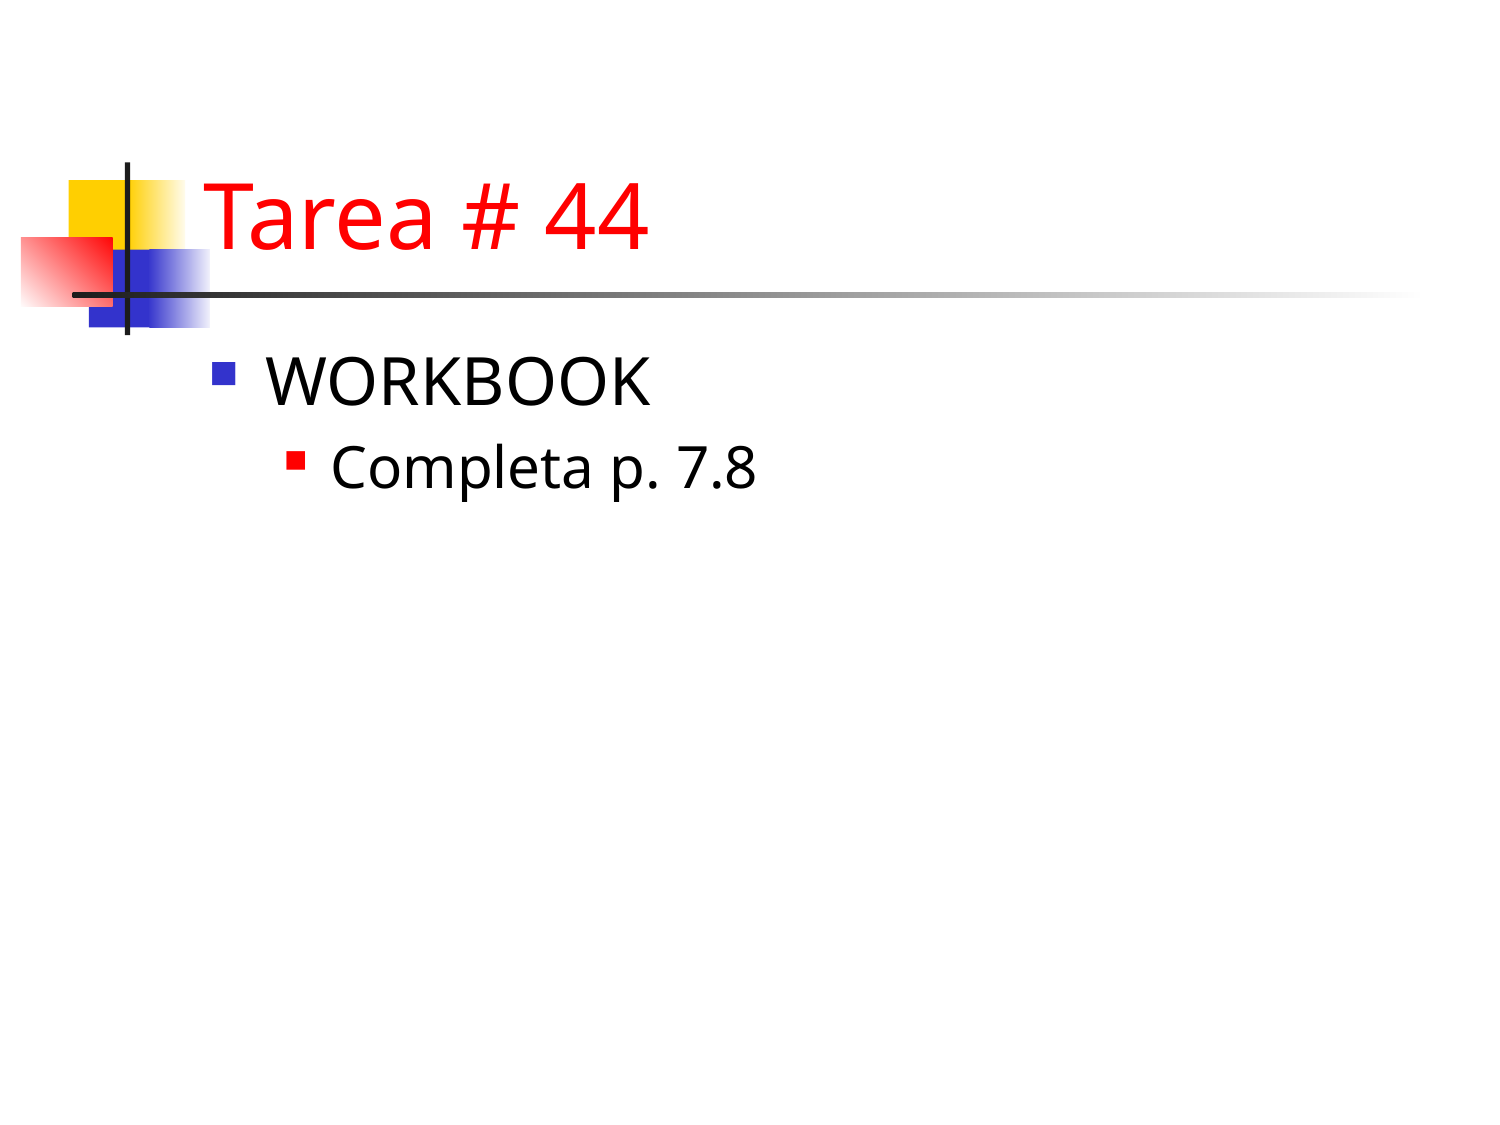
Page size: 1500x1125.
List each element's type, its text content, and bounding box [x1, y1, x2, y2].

title Tarea # 44 [188, 35, 1468, 275]
list WORKBOOK Completa p. 7.8 [193, 331, 1469, 1006]
